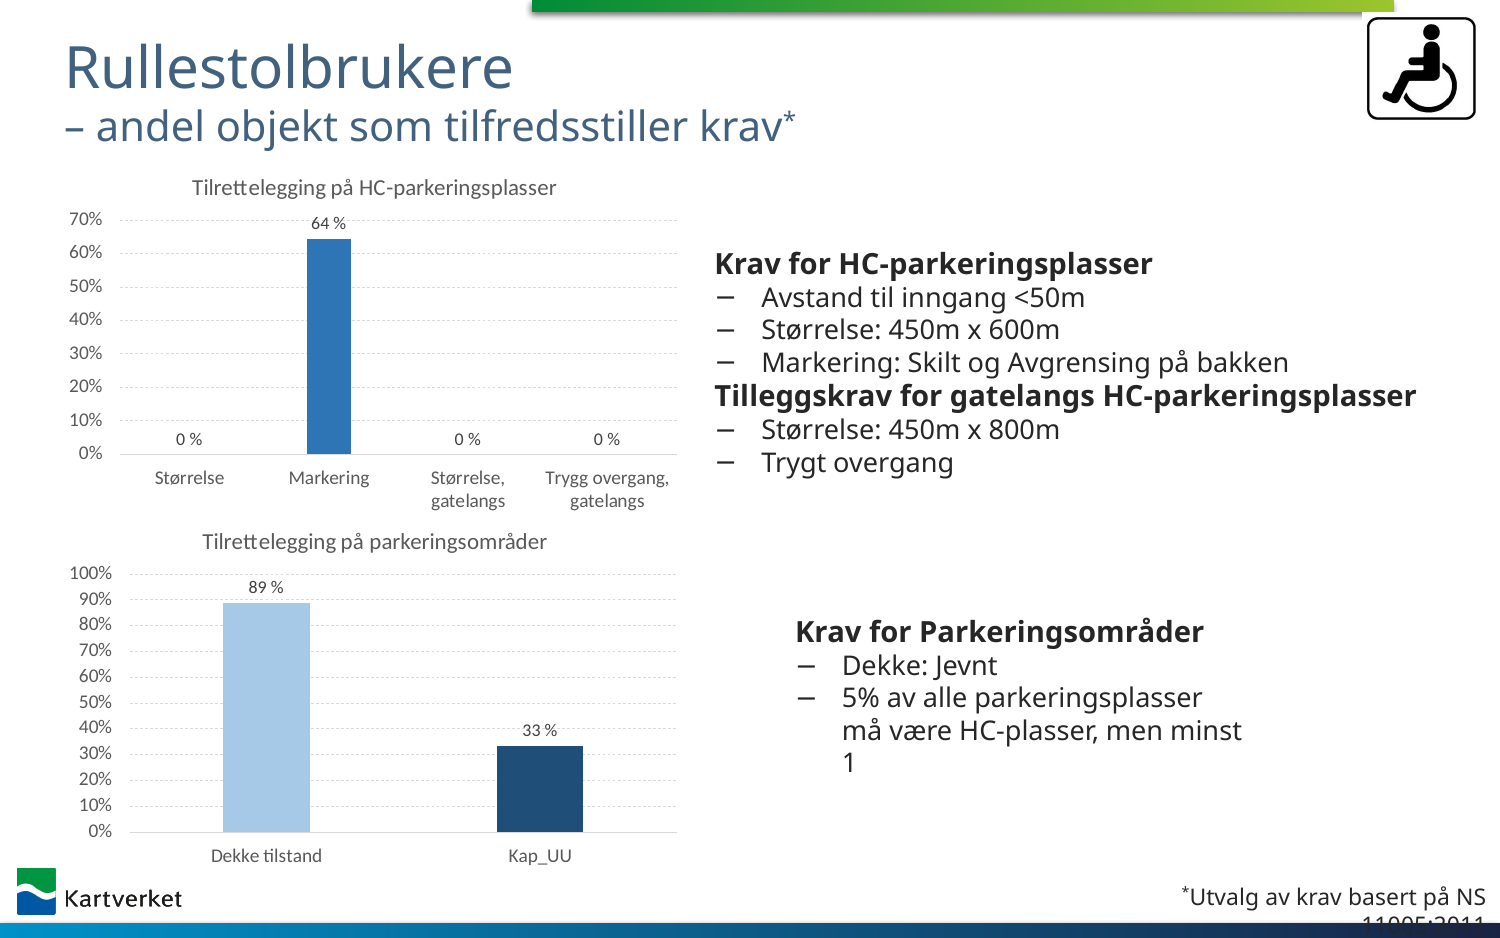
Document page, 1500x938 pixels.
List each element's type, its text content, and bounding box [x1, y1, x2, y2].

picture [62, 520, 688, 874]
text_box Rullestolbrukere – andel objekt som tilfredsstiller krav* [49, 25, 1431, 158]
text_box Krav for Parkeringsområder Dekke: Jevnt 5% av alle parkeringsplasser må være HC-plasser, men minst 1 [780, 605, 1261, 786]
picture [1362, 12, 1481, 126]
picture [62, 166, 688, 519]
text_box Krav for HC-parkeringsplasser Avstand til inngang <50m Størrelse: 450m x 600m Markering: Skilt og Avgrensing på bakken Tilleggskrav for gatelangs HC-parkeringsplasser Størrelse: 450m x 800m Trygt overgang [699, 237, 1433, 485]
text_box *Utvalg av krav basert på NS 11005:2011 [1068, 873, 1500, 938]
